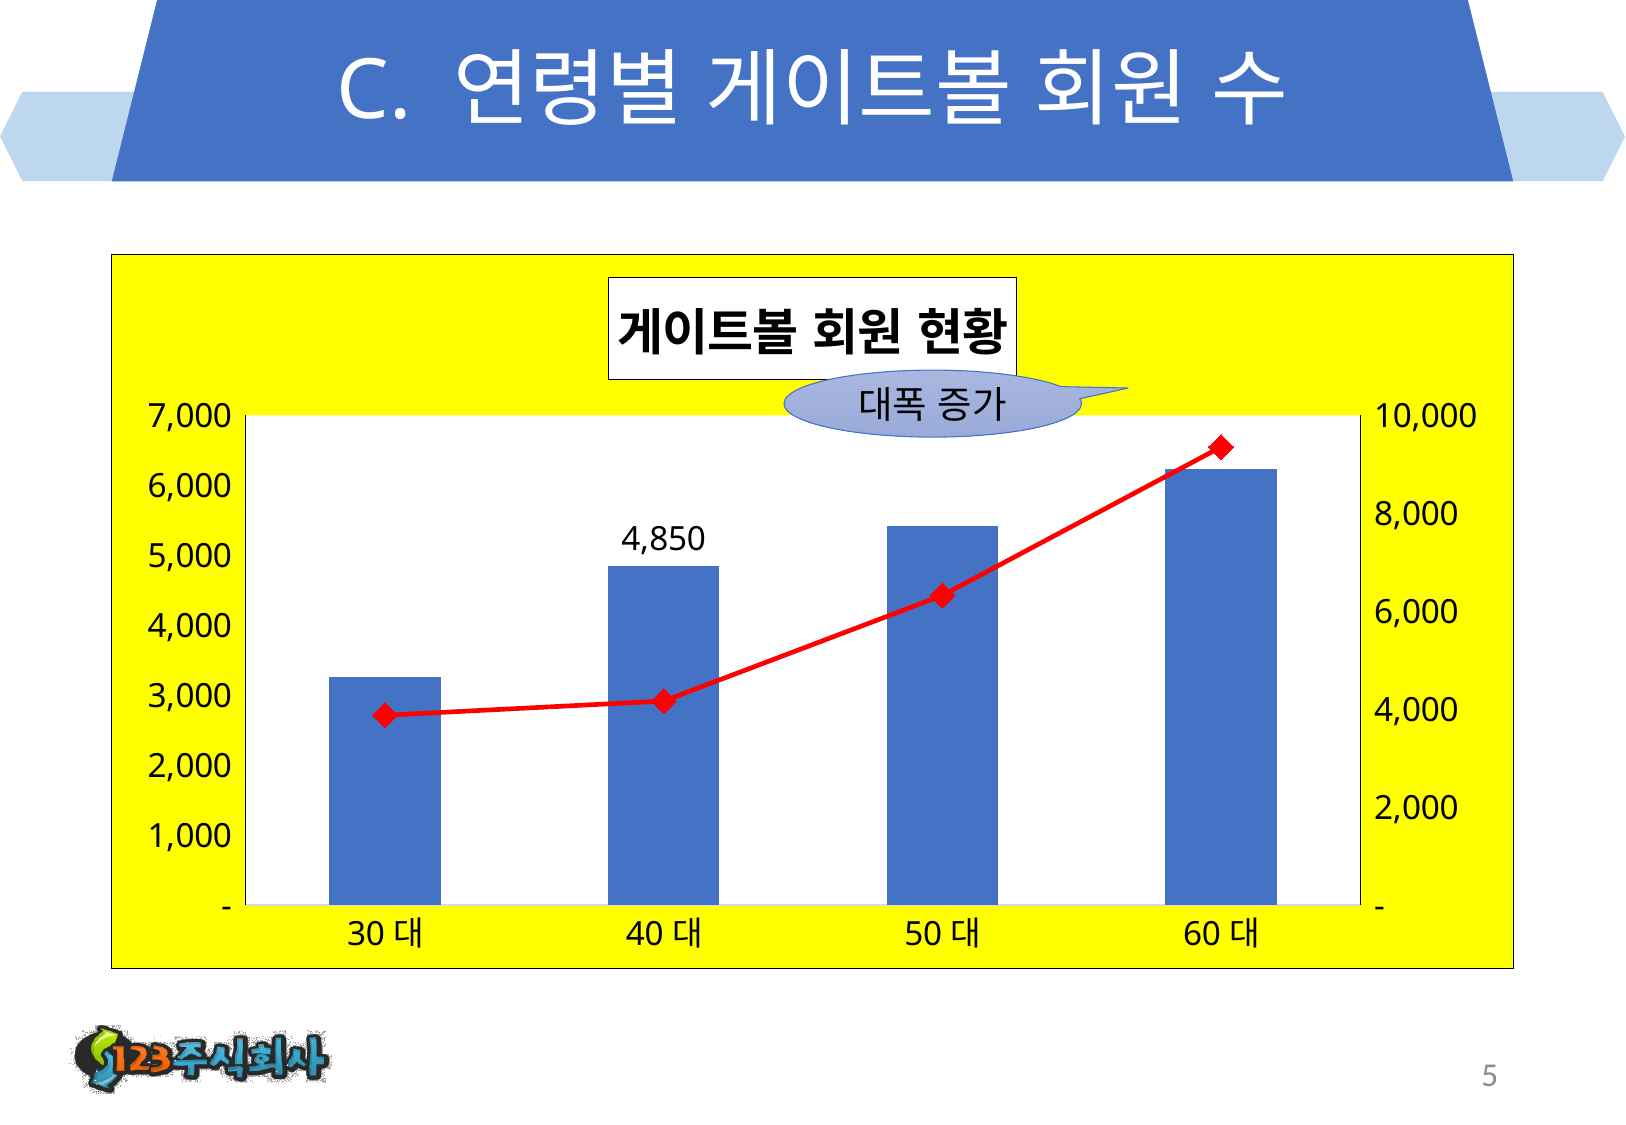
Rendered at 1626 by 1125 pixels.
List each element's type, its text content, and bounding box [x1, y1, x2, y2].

slide_number 5 [1147, 1042, 1514, 1103]
title C. 연령별 게이트볼 회원 수 [0, 3, 1625, 182]
chart [111, 254, 1514, 969]
picture [62, 1013, 340, 1103]
